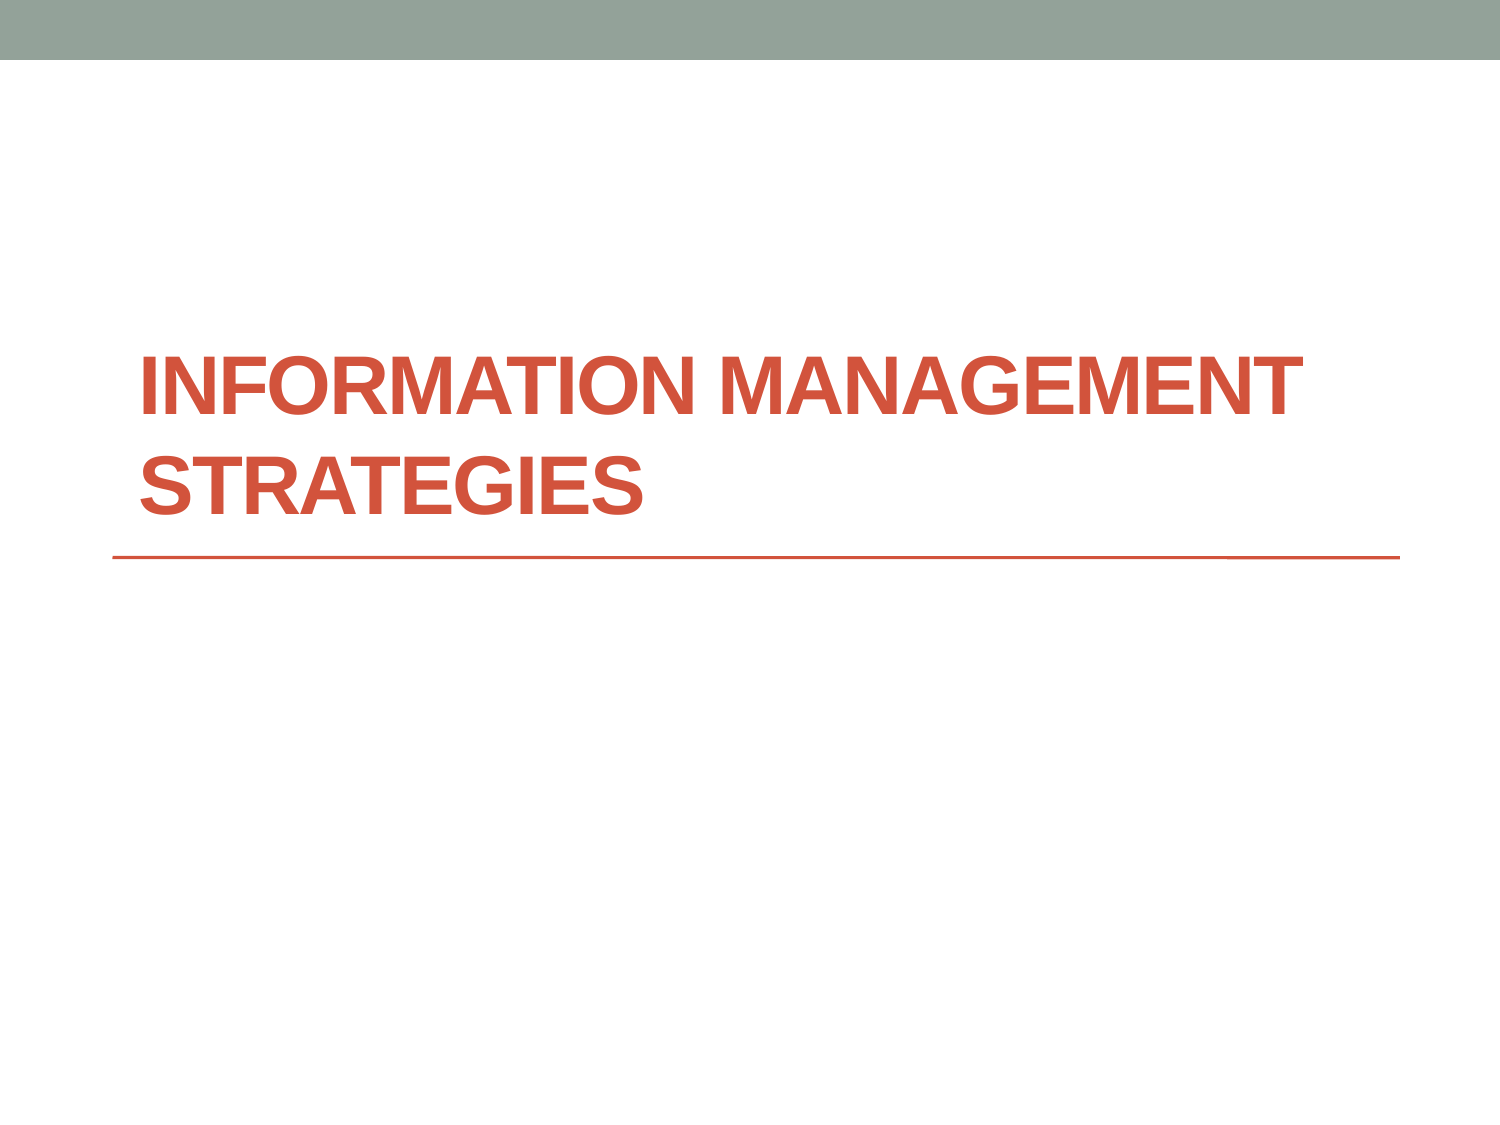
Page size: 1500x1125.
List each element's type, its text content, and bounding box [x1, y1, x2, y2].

title Information management strategies [123, 137, 1412, 539]
